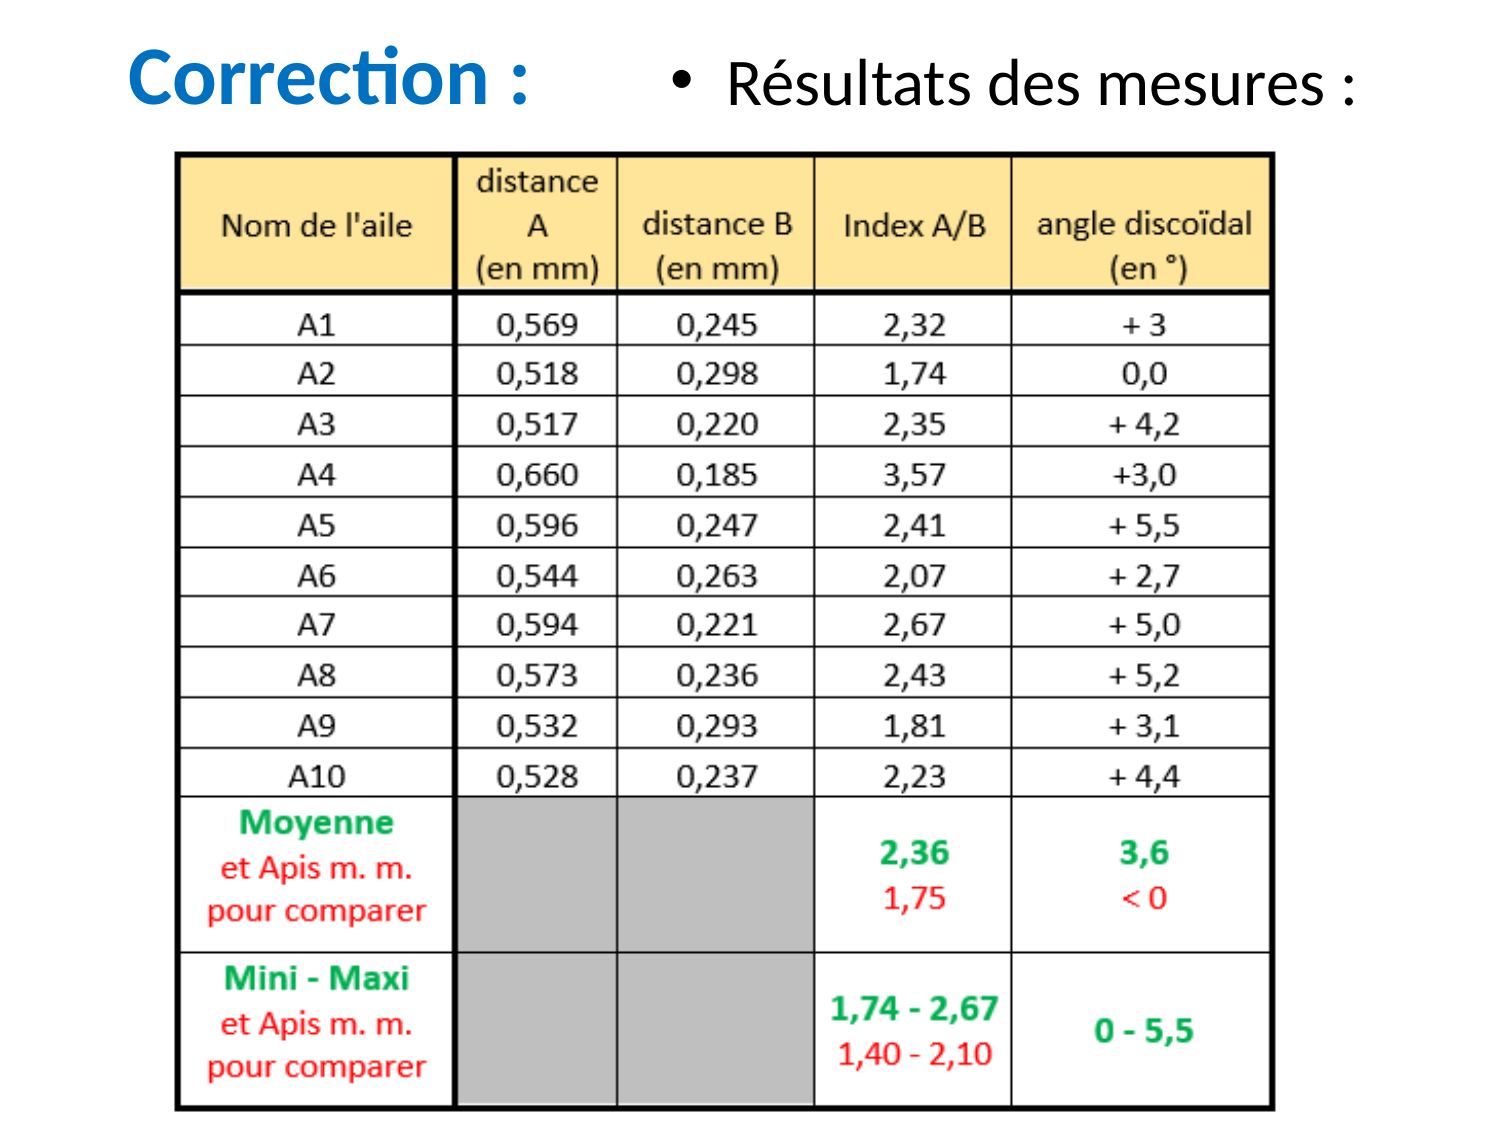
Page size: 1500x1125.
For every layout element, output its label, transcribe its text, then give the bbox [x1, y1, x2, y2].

picture [170, 148, 1282, 1118]
title Correction : [29, 7, 632, 136]
list Résultats des mesures : [655, 31, 1447, 154]
